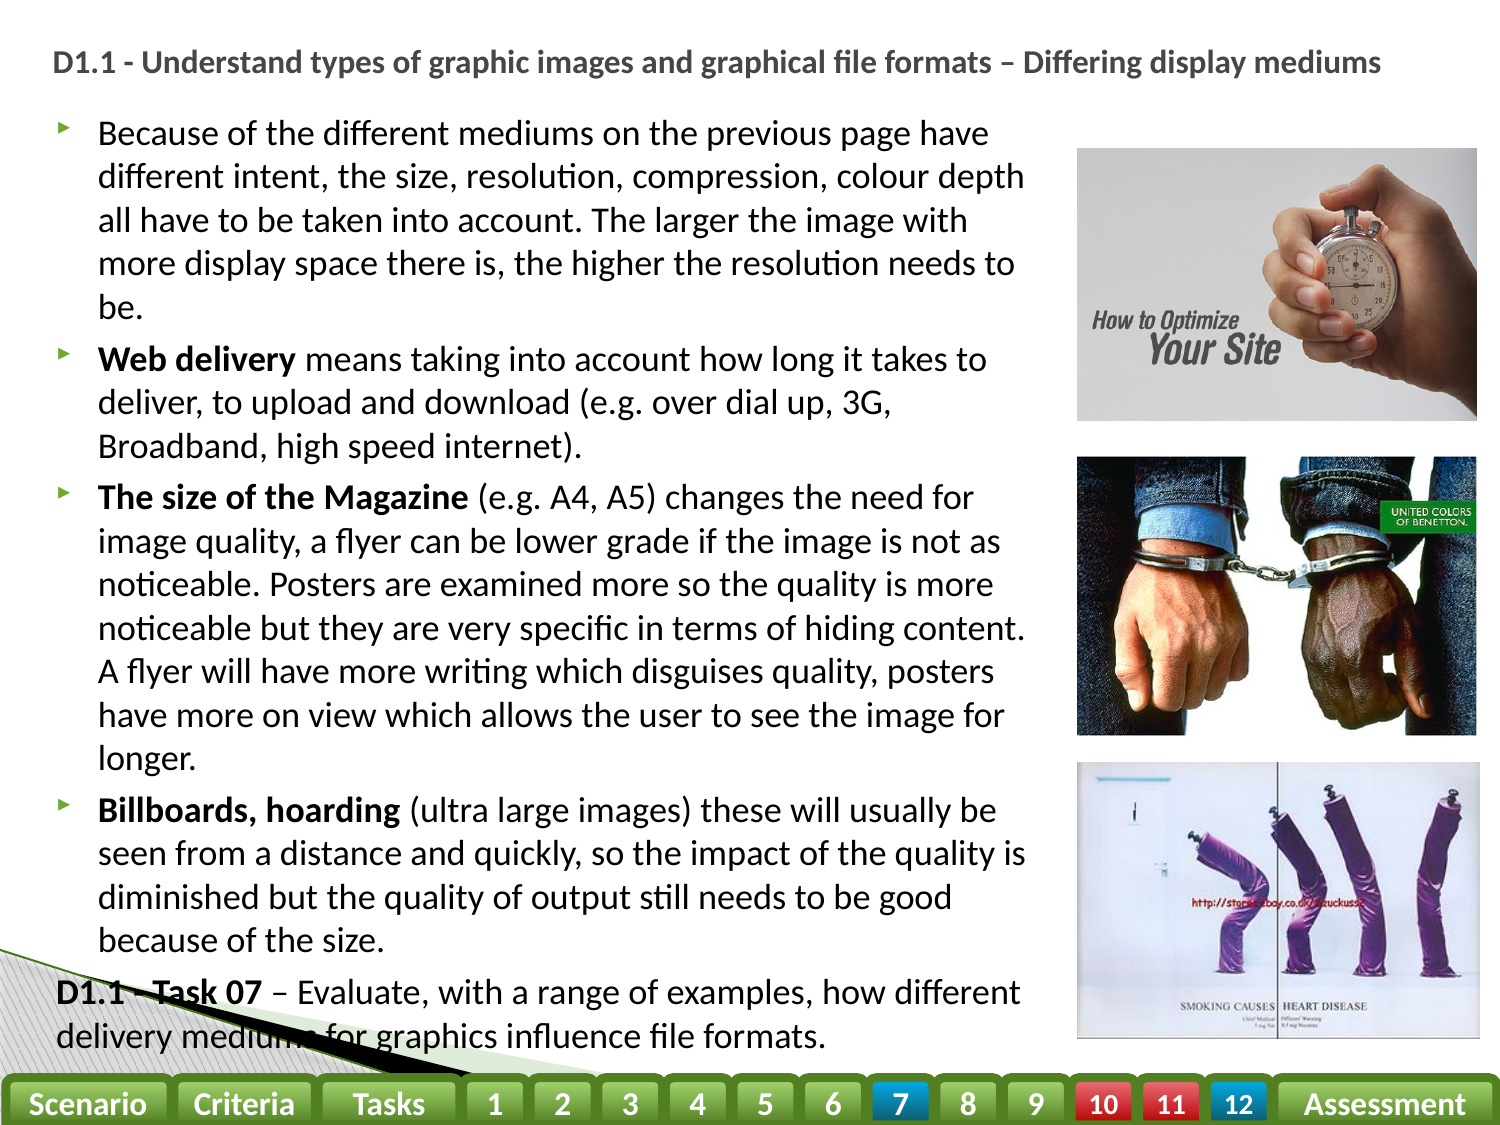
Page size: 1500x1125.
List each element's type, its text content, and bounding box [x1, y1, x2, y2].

picture [1076, 762, 1481, 1039]
list Because of the different mediums on the previous page have different intent, the size, resolution, compression, colour depth all have to be taken into account. The larger the image with more display space there is, the higher the resolution needs to be. Web delivery means taking into account how long it takes to deliver, to upload and download (e.g. over dial up, 3G, Broadband, high speed internet). The size of the Magazine (e.g. A4, A5) changes the need for image quality, a flyer can be lower grade if the image is not as noticeable. Posters are examined more so the quality is more noticeable but they are very specific in terms of hiding content. A flyer will have more writing which disguises quality, posters have more on view which allows the user to see the image for longer. Billboards, hoarding (ultra large images) these will usually be seen from a distance and quickly, so the impact of the quality is diminished but the quality of output still needs to be good because of the size. D1.1 - Task 07 – Evaluate, with a range of examples, how different delivery mediums for graphics influence file formats. [41, 102, 1068, 1071]
title D1.1 - Understand types of graphic images and graphical file formats – Differing display mediums [37, 19, 1471, 102]
picture [1076, 455, 1477, 737]
picture [1076, 148, 1477, 421]
